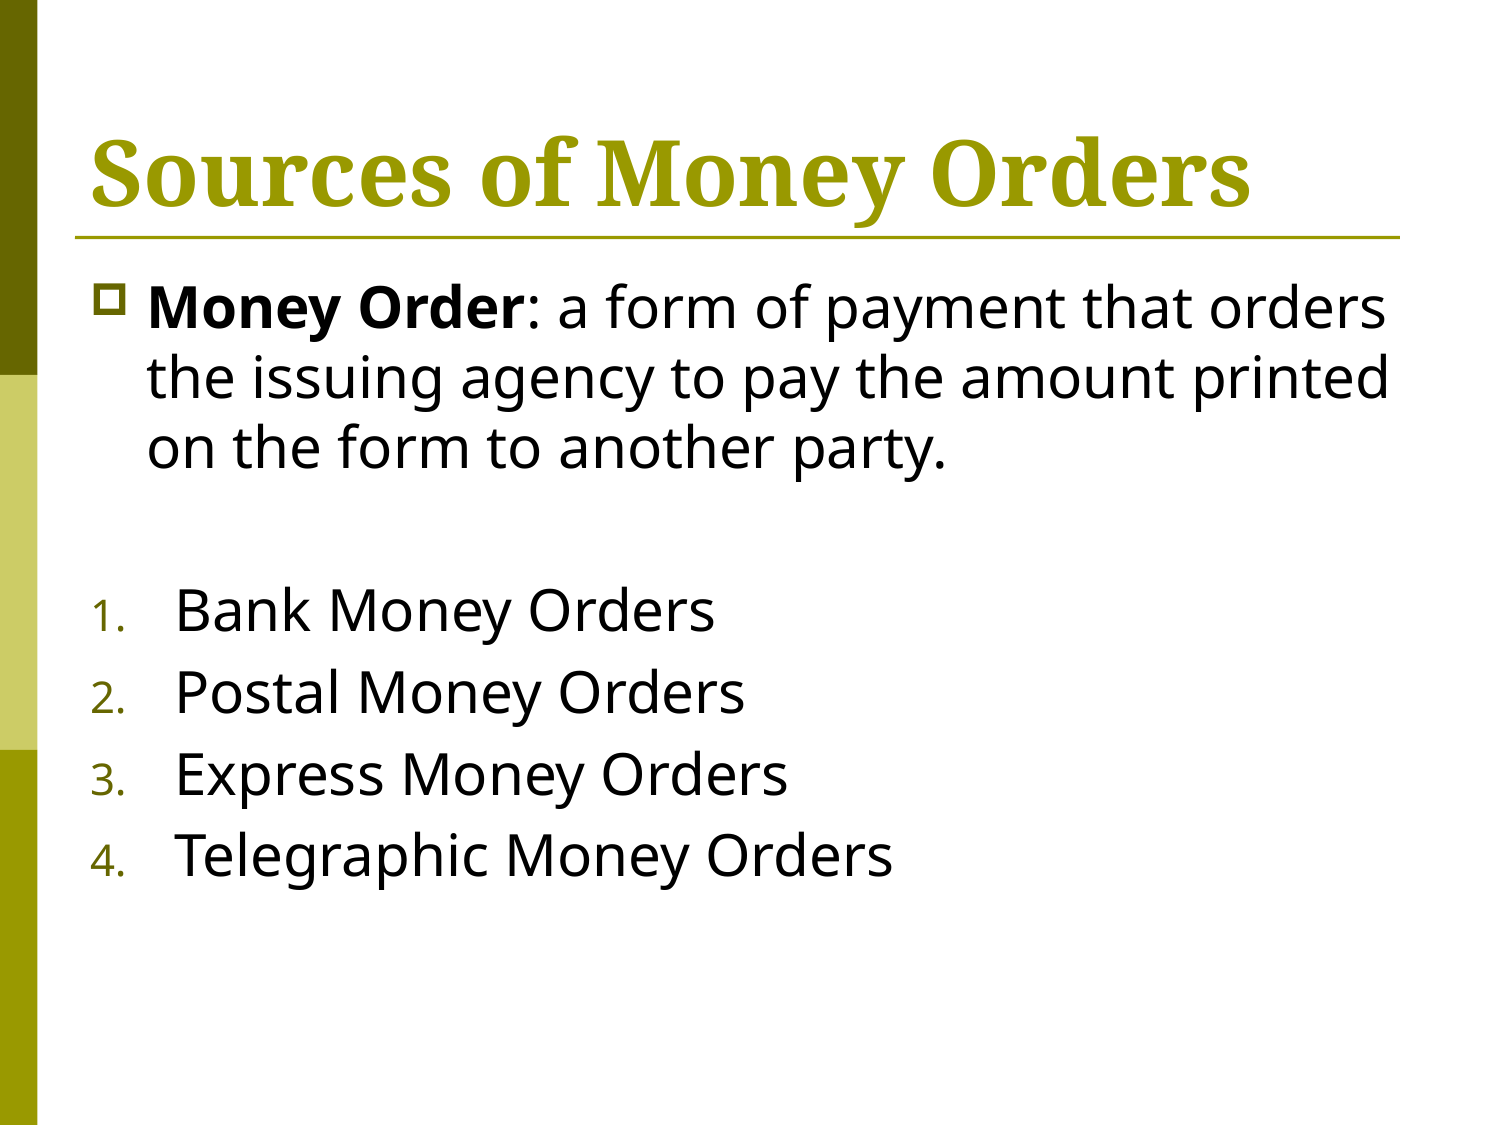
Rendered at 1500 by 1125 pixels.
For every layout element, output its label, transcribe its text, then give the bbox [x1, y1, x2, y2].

list Money Order: a form of payment that orders the issuing agency to pay the amount printed on the form to another party. Bank Money Orders Postal Money Orders Express Money Orders Telegraphic Money Orders [74, 262, 1426, 1006]
title Sources of Money Orders [74, 45, 1426, 233]
